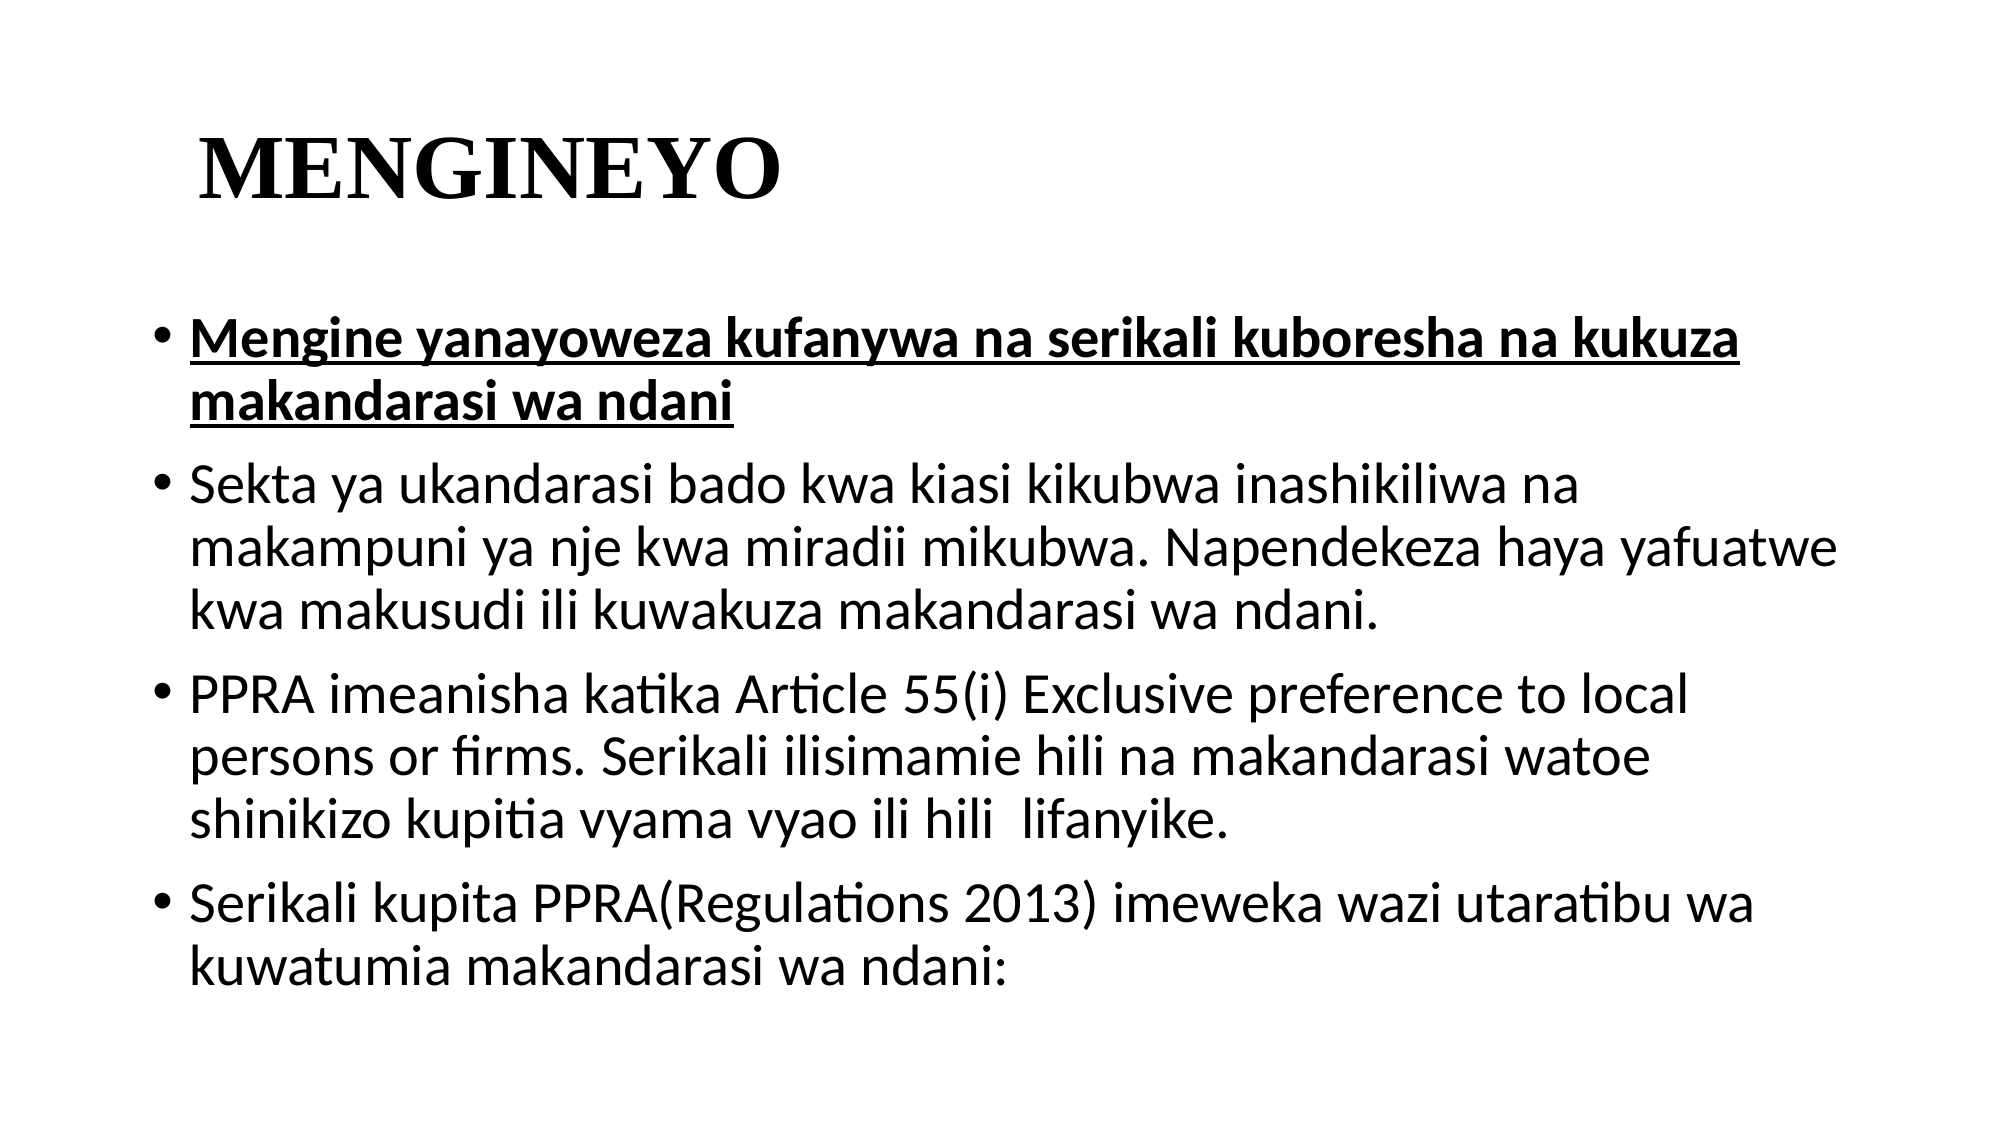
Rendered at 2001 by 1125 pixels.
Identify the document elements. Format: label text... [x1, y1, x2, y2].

title MENGINEYO [137, 59, 1863, 278]
list Mengine yanayoweza kufanywa na serikali kuboresha na kukuza makandarasi wa ndani Sekta ya ukandarasi bado kwa kiasi kikubwa inashikiliwa na makampuni ya nje kwa miradii mikubwa. Napendekeza haya yafuatwe kwa makusudi ili kuwakuza makandarasi wa ndani. PPRA imeanisha katika Article 55(i) Exclusive preference to local persons or firms. Serikali ilisimamie hili na makandarasi watoe shinikizo kupitia vyama vyao ili hili lifanyike. Serikali kupita PPRA(Regulations 2013) imeweka wazi utaratibu wa kuwatumia makandarasi wa ndani: [137, 299, 1863, 1014]
